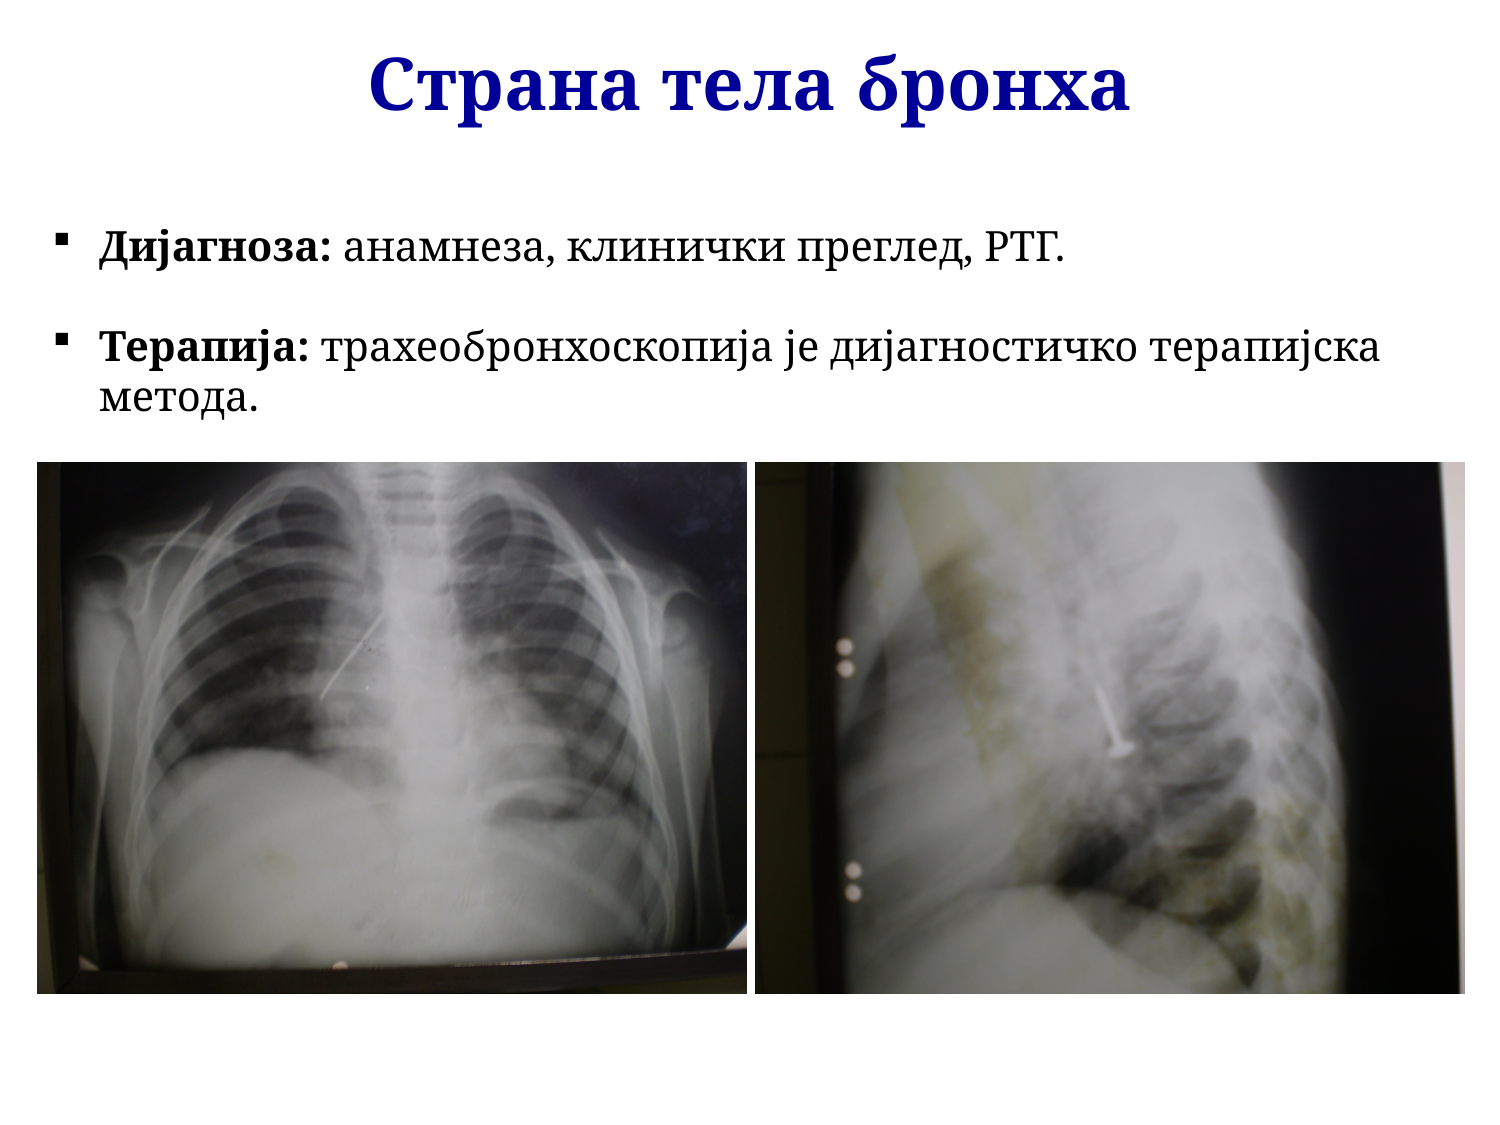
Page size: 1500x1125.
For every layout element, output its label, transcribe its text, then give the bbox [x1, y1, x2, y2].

picture [37, 462, 747, 995]
text_box Страна тела бронха [0, 12, 1500, 151]
text_box Дијагноза: анамнеза, клинички преглед, РТГ. Терапија: трахеобронхоскопија је дијагностичко терапијска метода. [37, 212, 1488, 728]
picture [755, 462, 1465, 995]
